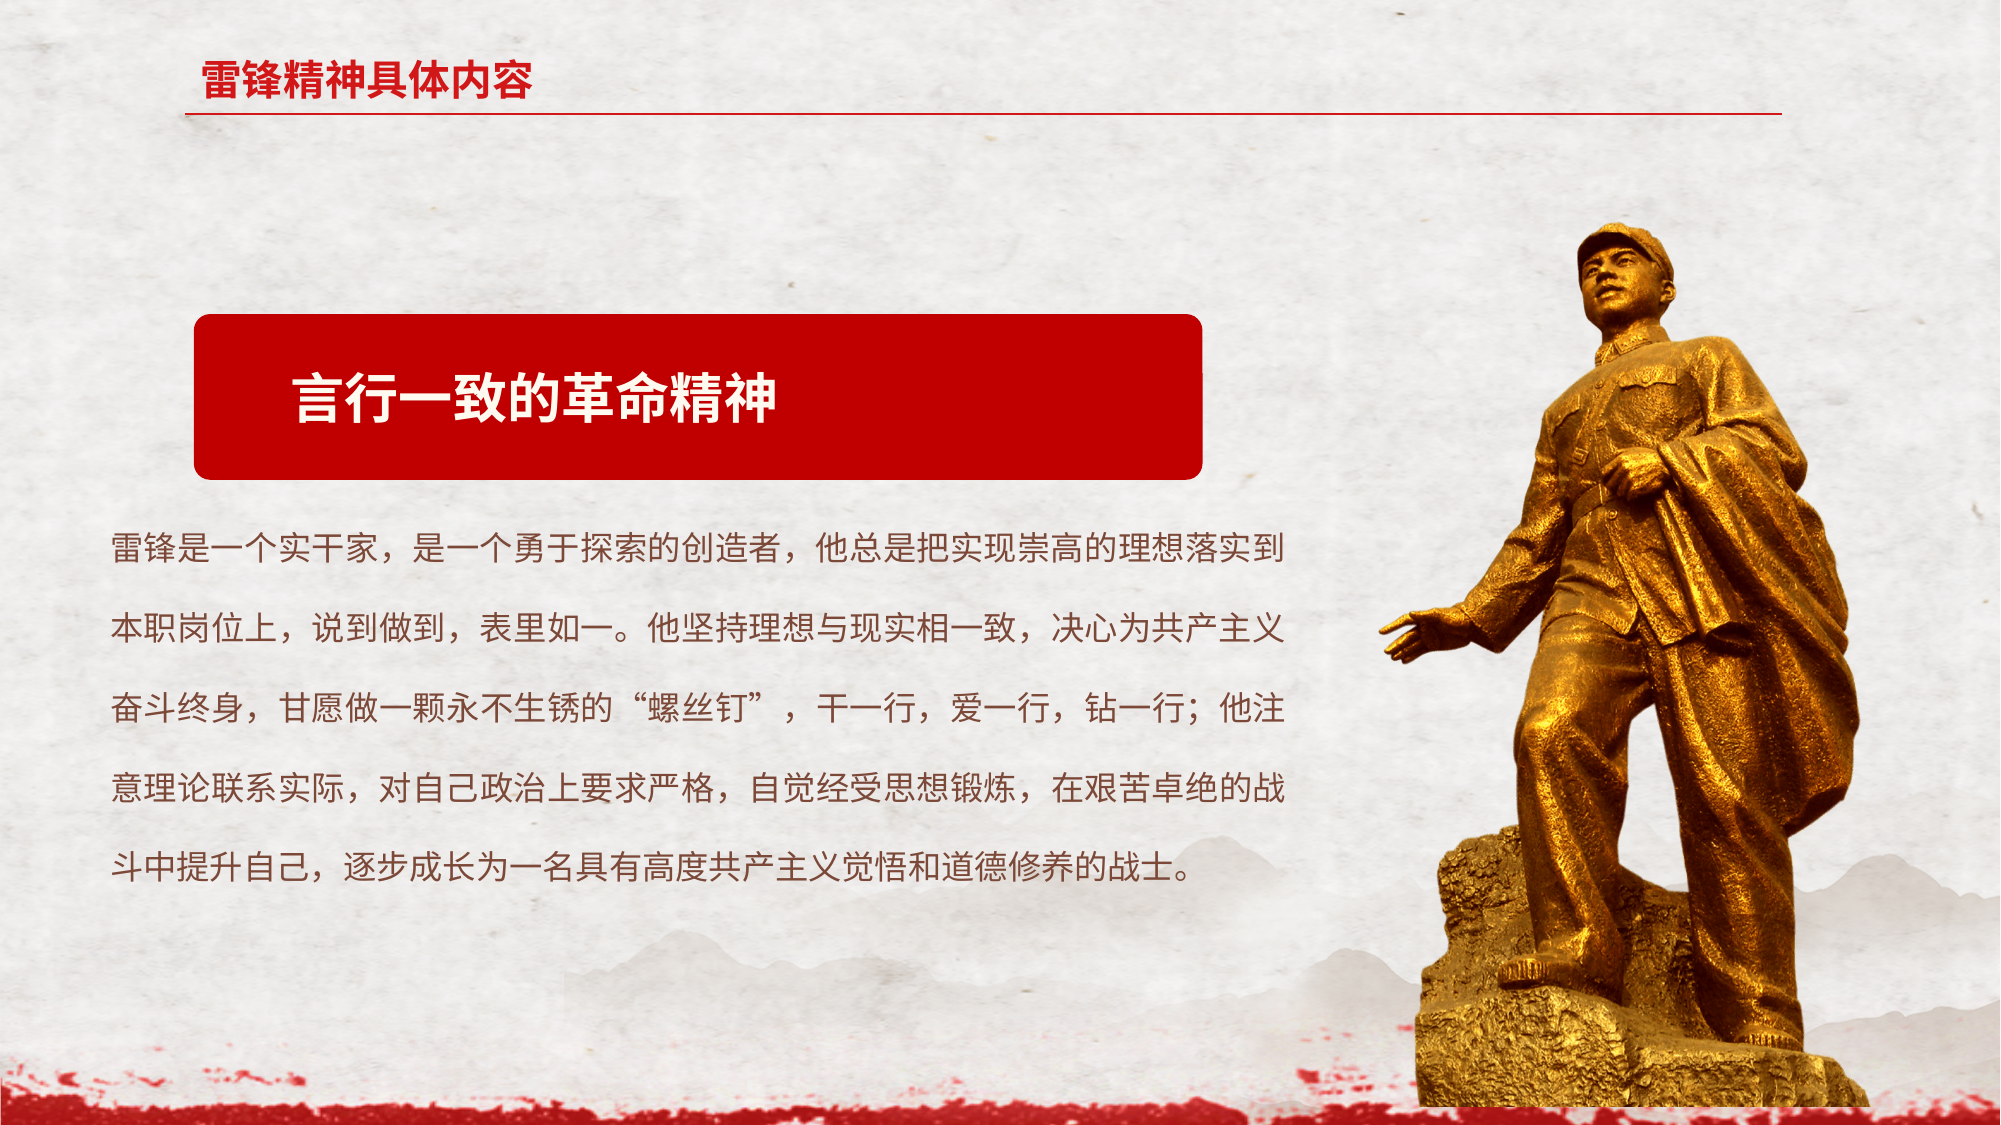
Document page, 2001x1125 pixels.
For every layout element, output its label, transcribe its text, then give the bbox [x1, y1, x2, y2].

picture [0, 0, 2001, 1125]
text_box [193, 313, 1203, 481]
text_box 雷锋精神具体内容 [185, 30, 752, 111]
text_box 雷锋是一个实干家，是一个勇于探索的创造者，他总是把实现崇高的理想落实到本职岗位上，说到做到，表里如一。他坚持理想与现实相一致，决心为共产主义奋斗终身，甘愿做一颗永不生锈的“螺丝钉”，干一行，爱一行，钻一行；他注意理论联系实际，对自己政治上要求严格，自觉经受思想锻炼，在艰苦卓绝的战斗中提升自己，逐步成长为一名具有高度共产主义觉悟和道德修养的战士。 [95, 479, 1227, 894]
